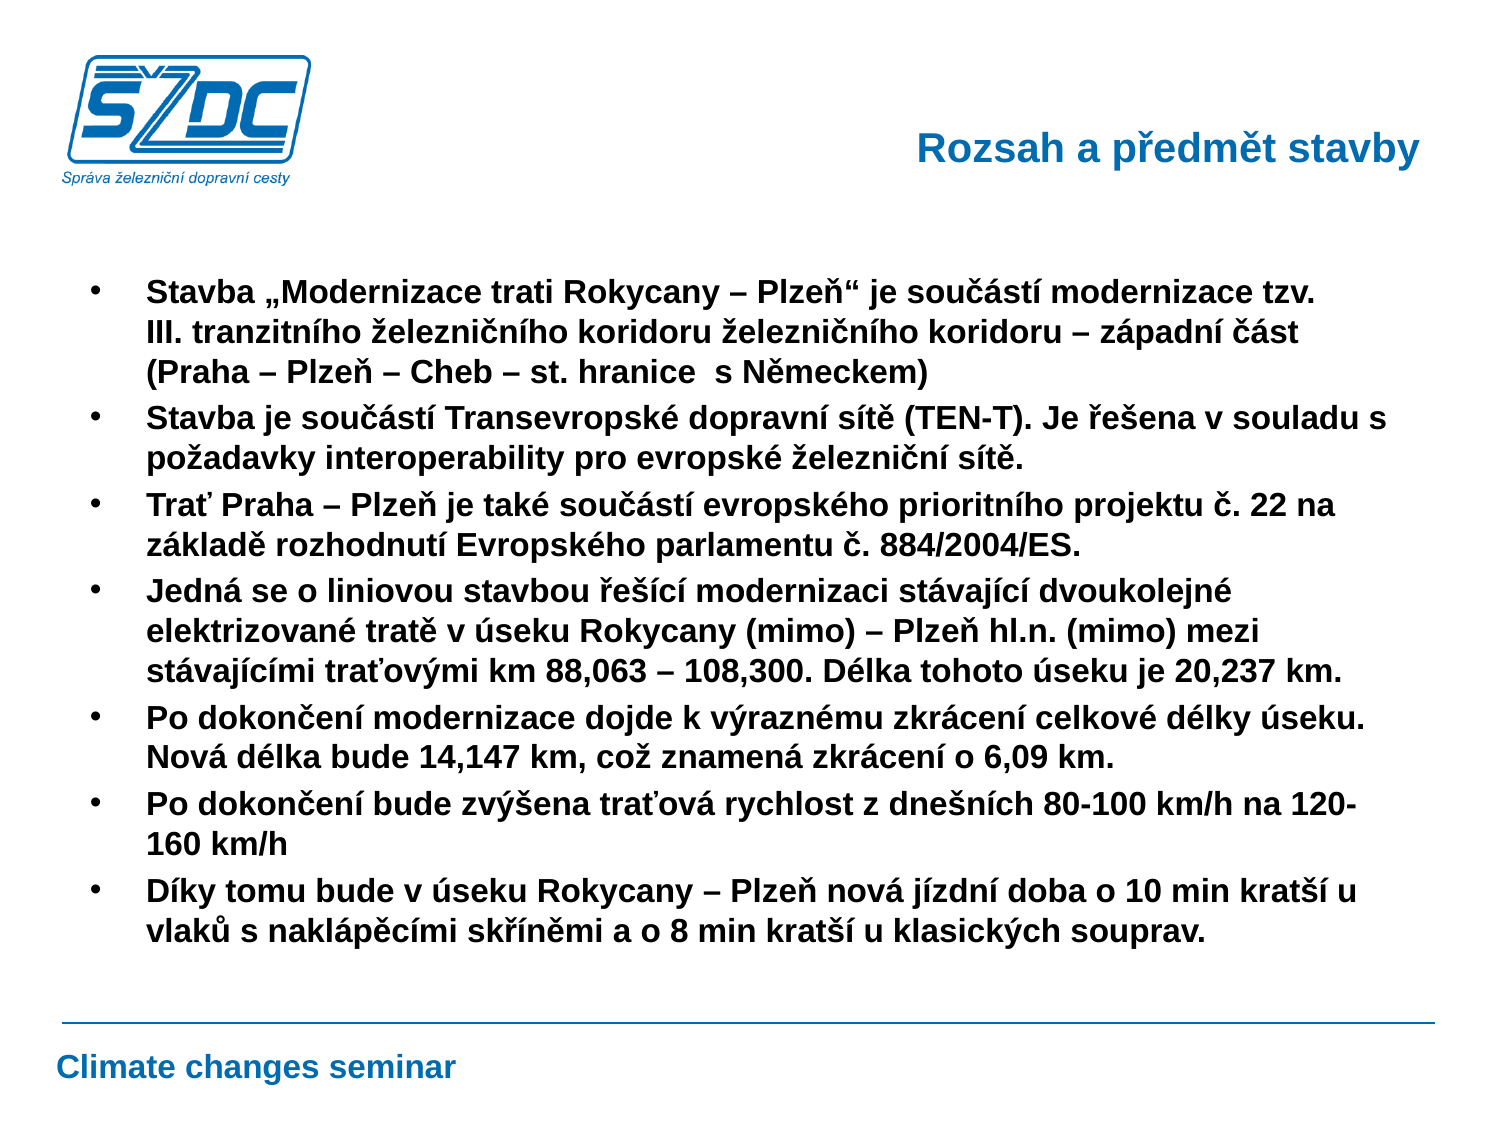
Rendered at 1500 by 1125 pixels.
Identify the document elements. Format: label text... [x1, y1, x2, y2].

list Stavba „Modernizace trati Rokycany – Plzeň“ je součástí modernizace tzv. III. tranzitního železničního koridoru železničního koridoru – západní část (Praha – Plzeň – Cheb – st. hranice s Německem) Stavba je součástí Transevropské dopravní sítě (TEN-T). Je řešena v souladu s požadavky interoperability pro evropské železniční sítě. Trať Praha – Plzeň je také součástí evropského prioritního projektu č. 22 na základě rozhodnutí Evropského parlamentu č. 884/2004/ES. Jedná se o liniovou stavbou řešící modernizaci stávající dvoukolejné elektrizované tratě v úseku Rokycany (mimo) – Plzeň hl.n. (mimo) mezi stávajícími traťovými km 88,063 – 108,300. Délka tohoto úseku je 20,237 km. Po dokončení modernizace dojde k výraznému zkrácení celkové délky úseku. Nová délka bude 14,147 km, což znamená zkrácení o 6,09 km. Po dokončení bude zvýšena traťová rychlost z dnešních 80-100 km/h na 120-160 km/h Díky tomu bude v úseku Rokycany – Plzeň nová jízdní doba o 10 min kratší u vlaků s naklápěcími skříněmi a o 8 min kratší u klasických souprav. [75, 262, 1425, 1005]
picture [62, 55, 311, 186]
list Climate changes seminar [41, 1038, 691, 1098]
list Rozsah a předmět stavby [395, 113, 1436, 197]
